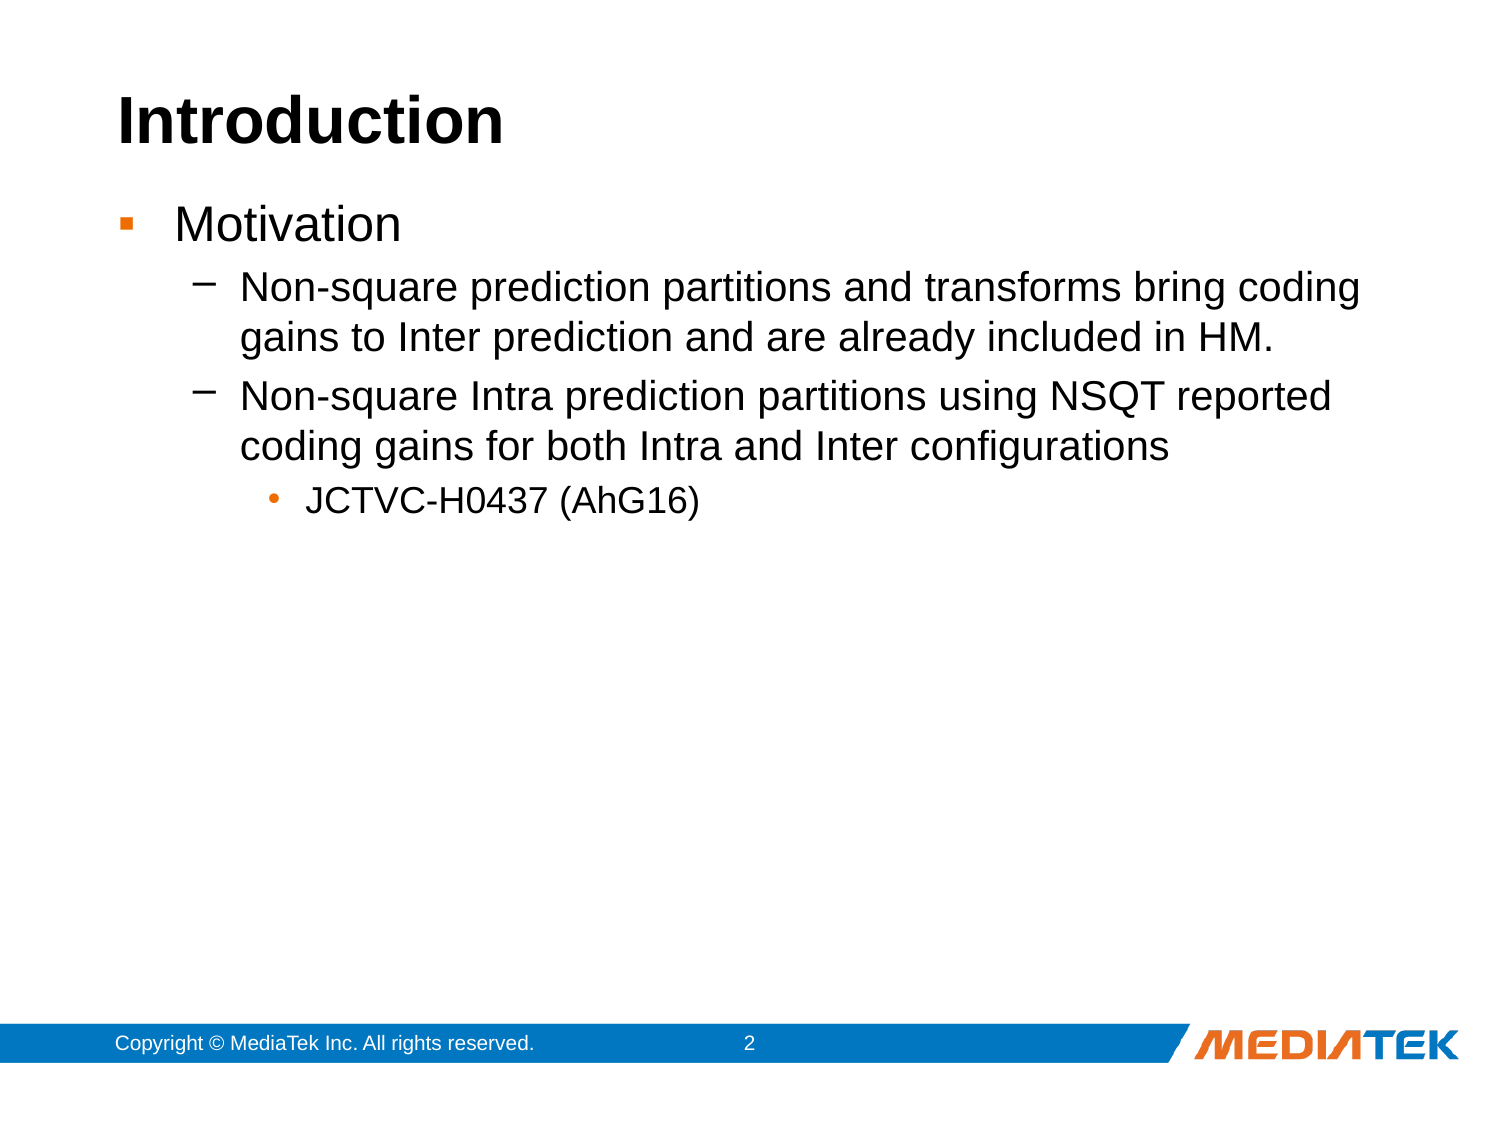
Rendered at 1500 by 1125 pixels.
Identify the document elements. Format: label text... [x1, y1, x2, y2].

picture [0, 1023, 99, 1063]
title Introduction [101, 62, 1425, 172]
picture [573, 1023, 711, 1063]
picture [789, 1023, 1459, 1063]
list Motivation Non-square prediction partitions and transforms bring coding gains to Inter prediction and are already included in HM. Non-square Intra prediction partitions using NSQT reported coding gains for both Intra and Inter configurations JCTVC-H0437 (AhG16) [102, 184, 1425, 998]
slide_number 1 [711, 1022, 789, 1090]
footer Copyright © MediaTek Inc. All rights reserved. [99, 1022, 573, 1090]
